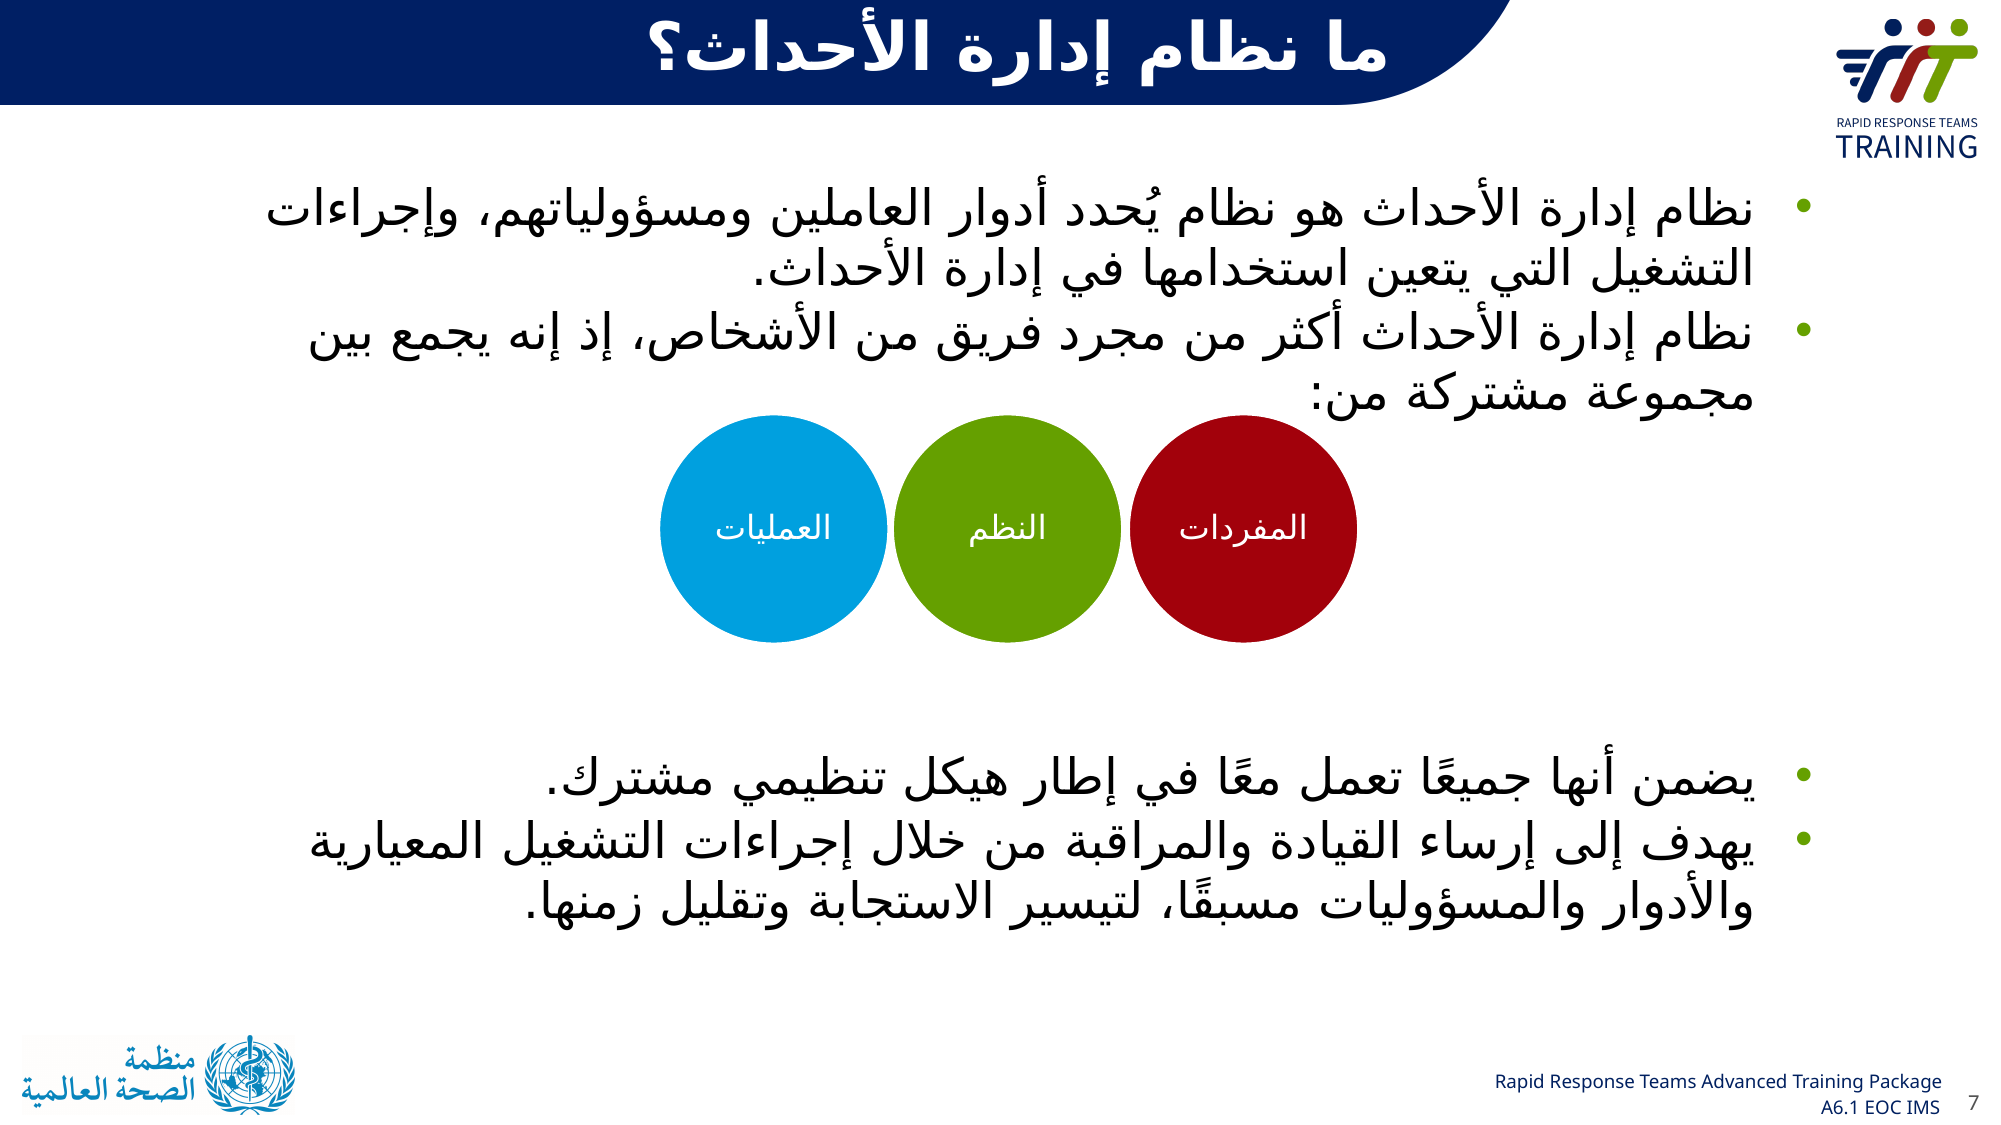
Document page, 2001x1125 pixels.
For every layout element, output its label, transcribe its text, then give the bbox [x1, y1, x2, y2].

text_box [658, 414, 1359, 644]
picture [22, 1035, 295, 1115]
picture [1835, 19, 1978, 167]
slide_number 7 [1882, 1037, 1916, 1092]
text_box نظام إدارة الأحداث هو نظام يُحدد أدوار العاملين ومسؤولياتهم، وإجراءات التشغيل التي يتعين استخدامها في إدارة الأحداث. نظام إدارة الأحداث أكثر من مجرد فريق من الأشخاص، إذ إنه يجمع بين مجموعة مشتركة من: يضمن أنها جميعًا تعمل معًا في إطار هيكل تنظيمي مشترك. يهدف إلى إرساء القيادة والمراقبة من خلال إجراءات التشغيل المعيارية والأدوار والمسؤوليات مسبقًا، لتيسير الاستجابة وتقليل زمنها. [179, 167, 1821, 997]
title ما نظام إدارة الأحداث؟ [19, 0, 1400, 99]
picture [0, 0, 1533, 105]
picture [252, 1050, 258, 1059]
